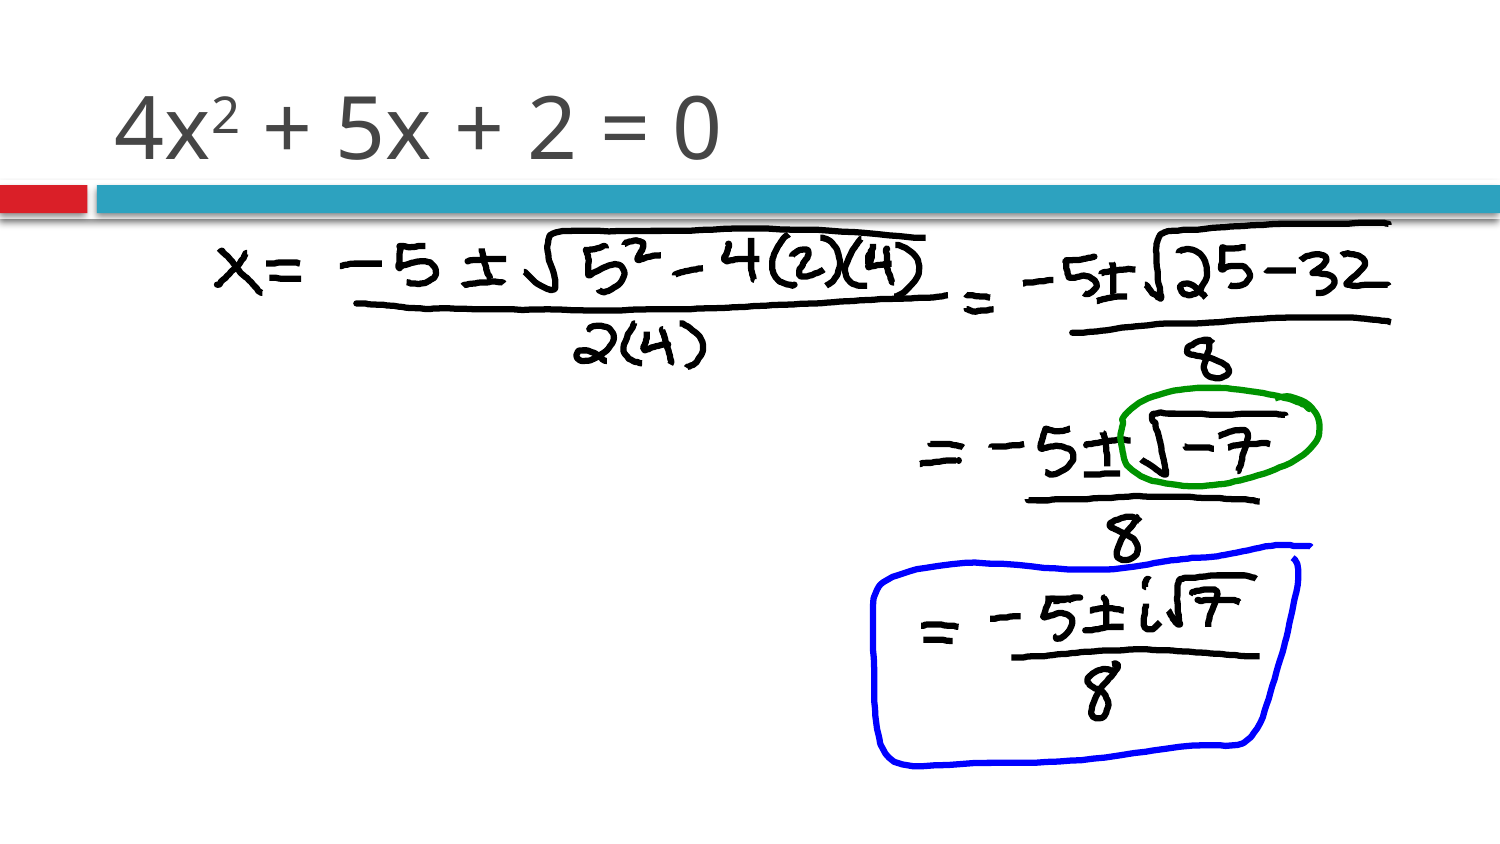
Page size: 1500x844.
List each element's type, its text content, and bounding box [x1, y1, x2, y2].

text_box [466, 258, 507, 263]
text_box [397, 245, 437, 285]
text_box [723, 242, 750, 263]
text_box [1264, 268, 1296, 272]
text_box [844, 238, 868, 287]
text_box [885, 247, 894, 284]
text_box [1300, 253, 1336, 294]
text_box [820, 236, 841, 287]
text_box [965, 308, 994, 313]
text_box [585, 245, 626, 294]
text_box [1085, 438, 1119, 446]
text_box [355, 294, 948, 312]
text_box [216, 252, 248, 286]
text_box [1083, 472, 1121, 476]
text_box [480, 248, 485, 258]
text_box [965, 293, 991, 299]
text_box [1100, 268, 1136, 275]
text_box [266, 261, 301, 265]
text_box [894, 244, 921, 296]
text_box [1101, 432, 1106, 440]
text_box [929, 442, 964, 449]
text_box [1144, 221, 1390, 300]
text_box [1026, 495, 1260, 503]
text_box [1186, 338, 1230, 380]
text_box [750, 237, 755, 281]
text_box [218, 249, 236, 267]
text_box [462, 280, 505, 287]
text_box [1119, 387, 1321, 488]
text_box [674, 267, 704, 276]
text_box [1108, 515, 1141, 561]
text_box [623, 239, 661, 261]
text_box [269, 276, 302, 280]
text_box [990, 443, 1025, 448]
text_box [1096, 295, 1128, 302]
text_box [919, 459, 957, 465]
text_box [575, 324, 615, 362]
text_box [523, 227, 926, 291]
text_box [622, 322, 643, 365]
text_box [483, 261, 492, 280]
text_box [1064, 255, 1098, 295]
text_box [1104, 444, 1109, 467]
text_box [867, 243, 886, 268]
text_box [1023, 279, 1054, 285]
text_box [791, 248, 824, 278]
text_box [236, 268, 263, 294]
text_box [1220, 246, 1251, 287]
text_box [339, 262, 382, 267]
text_box [661, 328, 673, 365]
title 4x2 + 5x + 2 = 0 [99, 19, 1438, 185]
text_box [679, 322, 704, 369]
text_box [642, 331, 665, 352]
text_box [1039, 428, 1075, 476]
text_box [771, 233, 796, 287]
text_box [1071, 316, 1392, 334]
text_box [872, 544, 1312, 768]
text_box [1178, 248, 1208, 299]
text_box [1341, 252, 1390, 287]
